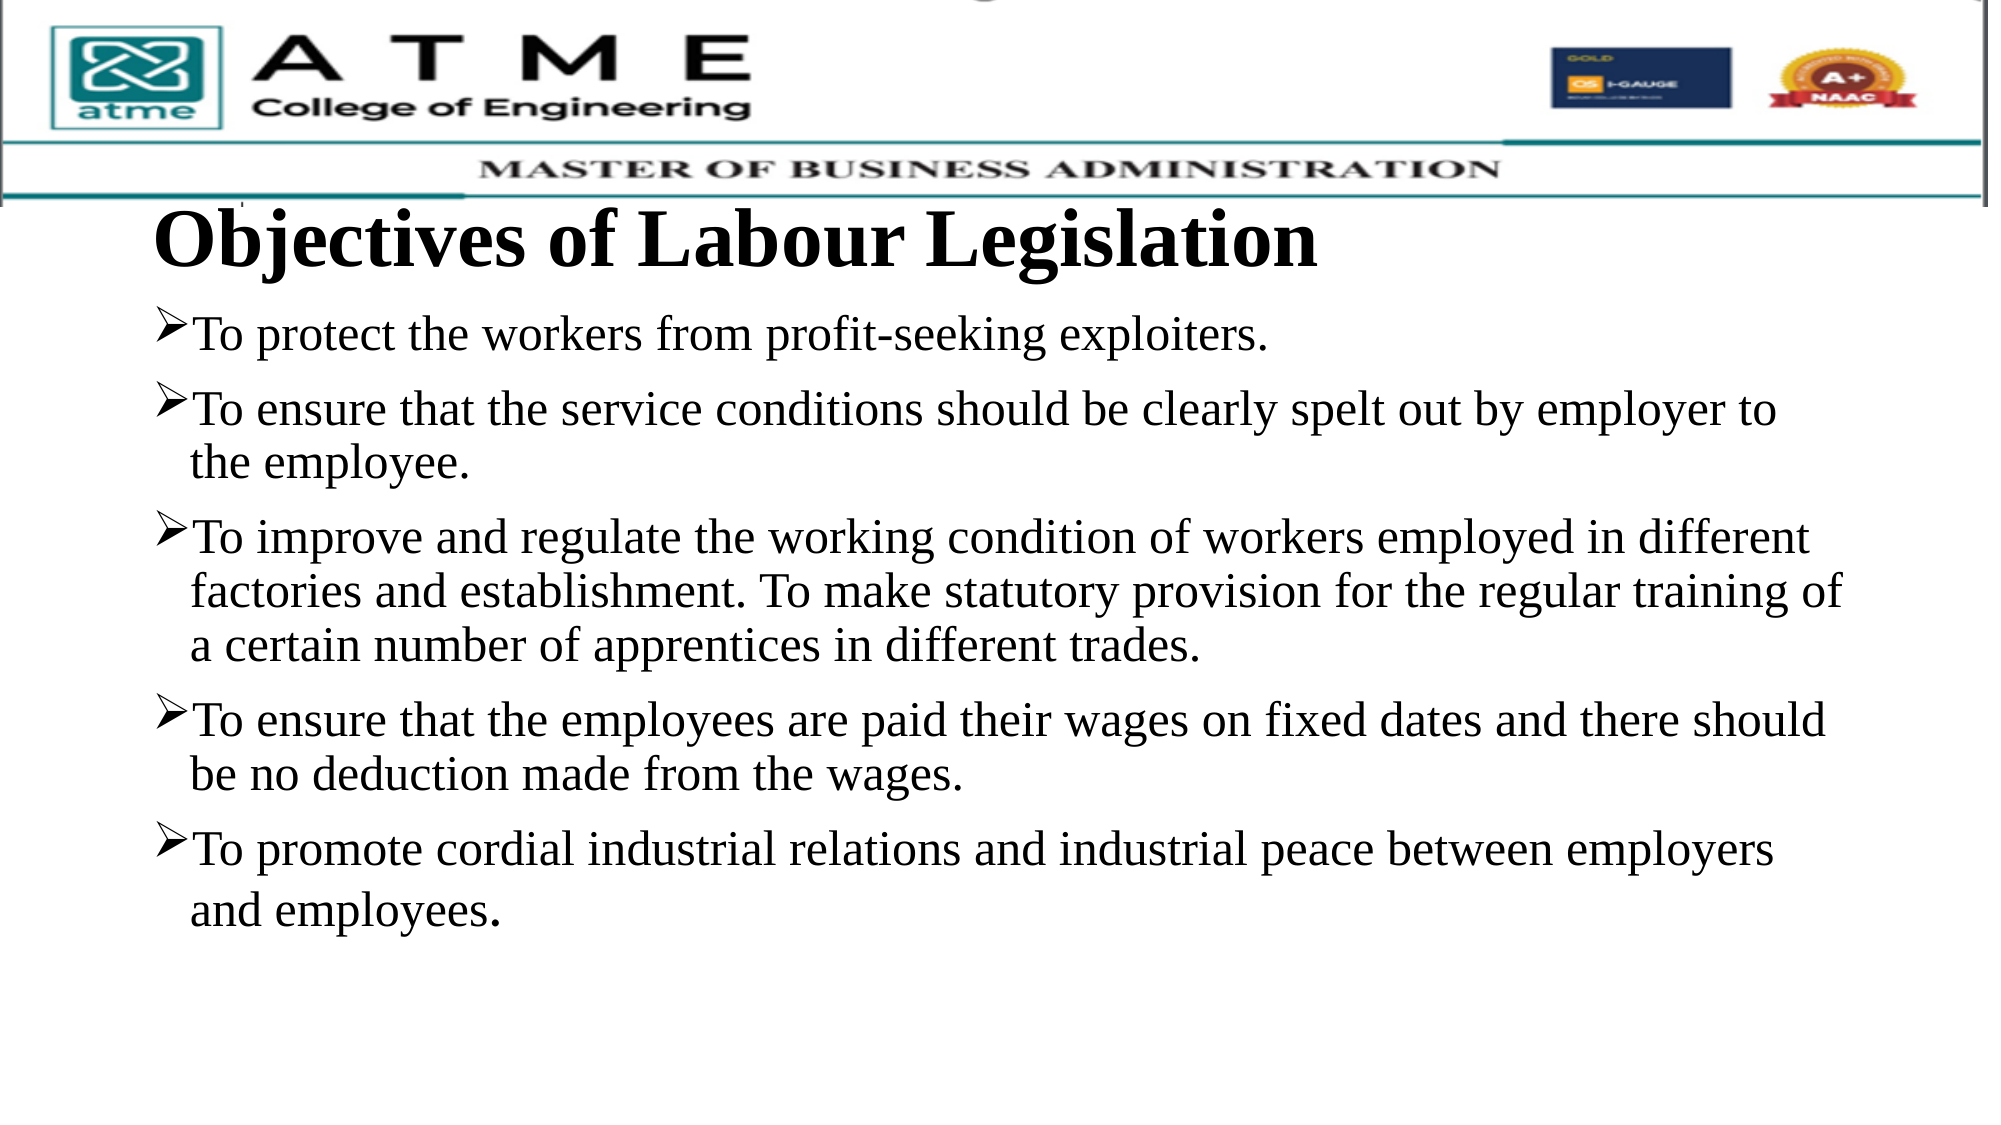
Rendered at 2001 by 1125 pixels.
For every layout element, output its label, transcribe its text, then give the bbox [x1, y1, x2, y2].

picture [0, 0, 1988, 207]
list To protect the workers from profit-seeking exploiters. To ensure that the service conditions should be clearly spelt out by employer to the employee. To improve and regulate the working condition of workers employed in different factories and establishment. To make statutory provision for the regular training of a certain number of apprentices in different trades. To ensure that the employees are paid their wages on fixed dates and there should be no deduction made from the wages. To promote cordial industrial relations and industrial peace between employers and employees. [137, 299, 1863, 1071]
title Objectives of Labour Legislation [137, 130, 1863, 299]
